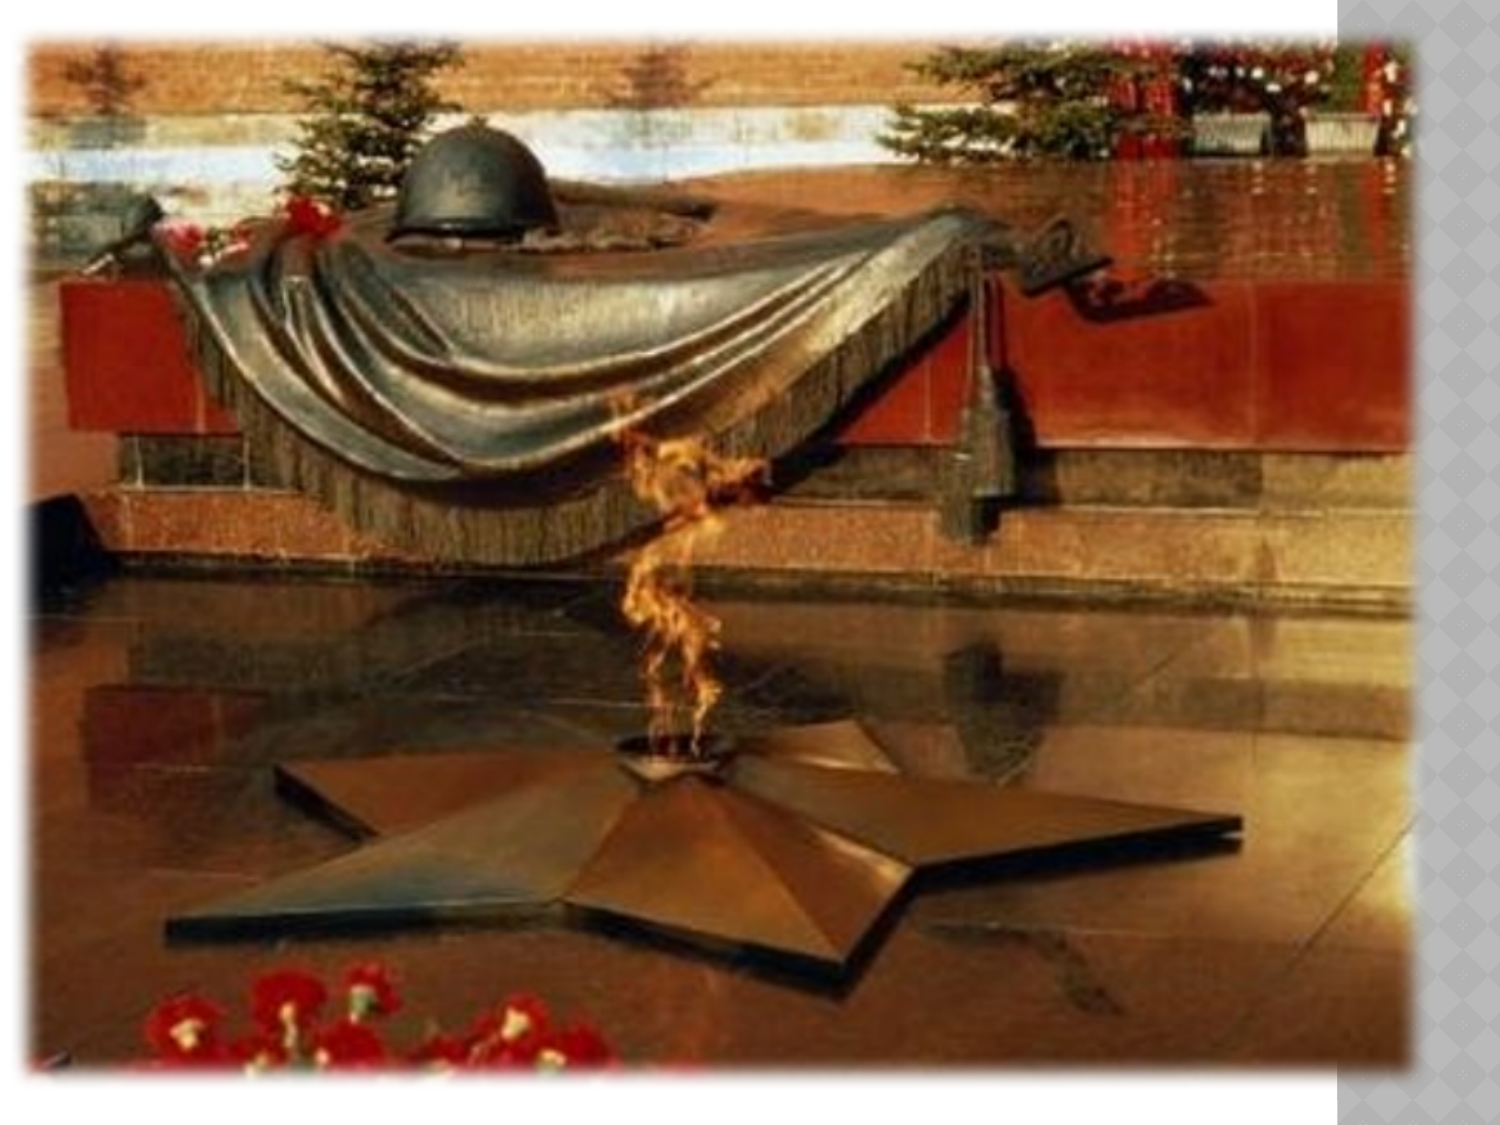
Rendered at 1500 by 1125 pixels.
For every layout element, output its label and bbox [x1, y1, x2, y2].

picture [11, 25, 1431, 1091]
